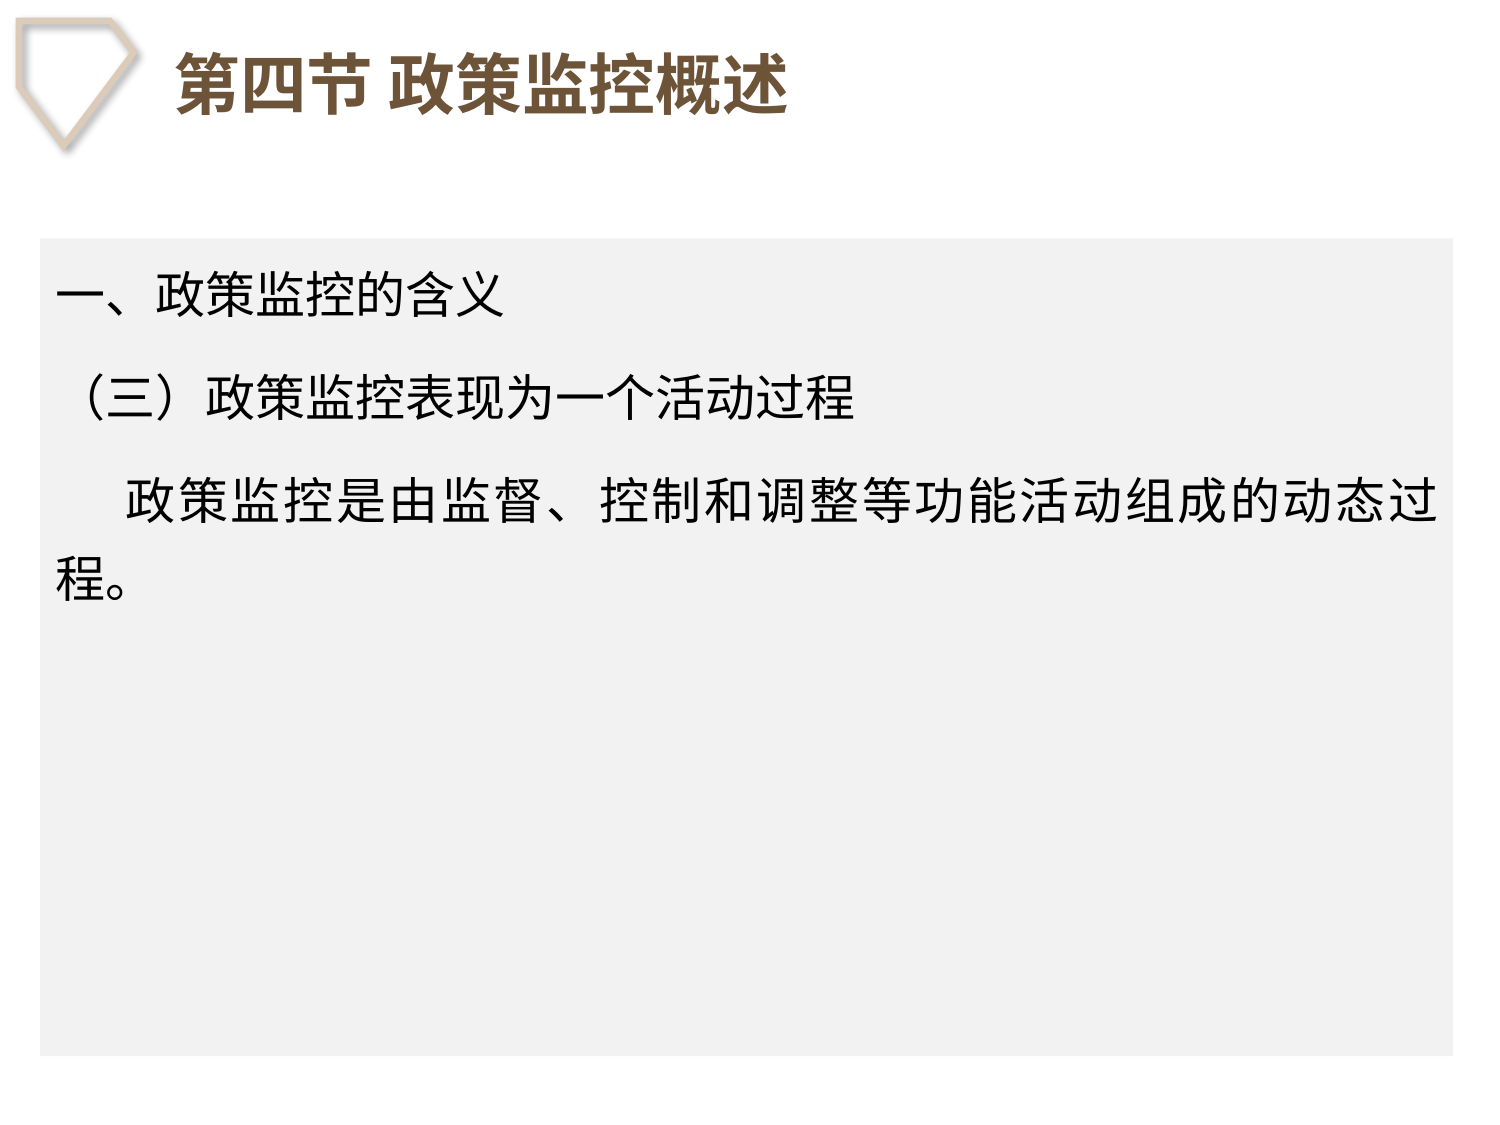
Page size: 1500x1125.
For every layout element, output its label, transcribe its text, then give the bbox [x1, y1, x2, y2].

list 一、政策监控的含义 （三）政策监控表现为一个活动过程 政策监控是由监督、控制和调整等功能活动组成的动态过程。 [40, 238, 1454, 1057]
title 第四节 政策监控概述 [158, 18, 1456, 159]
